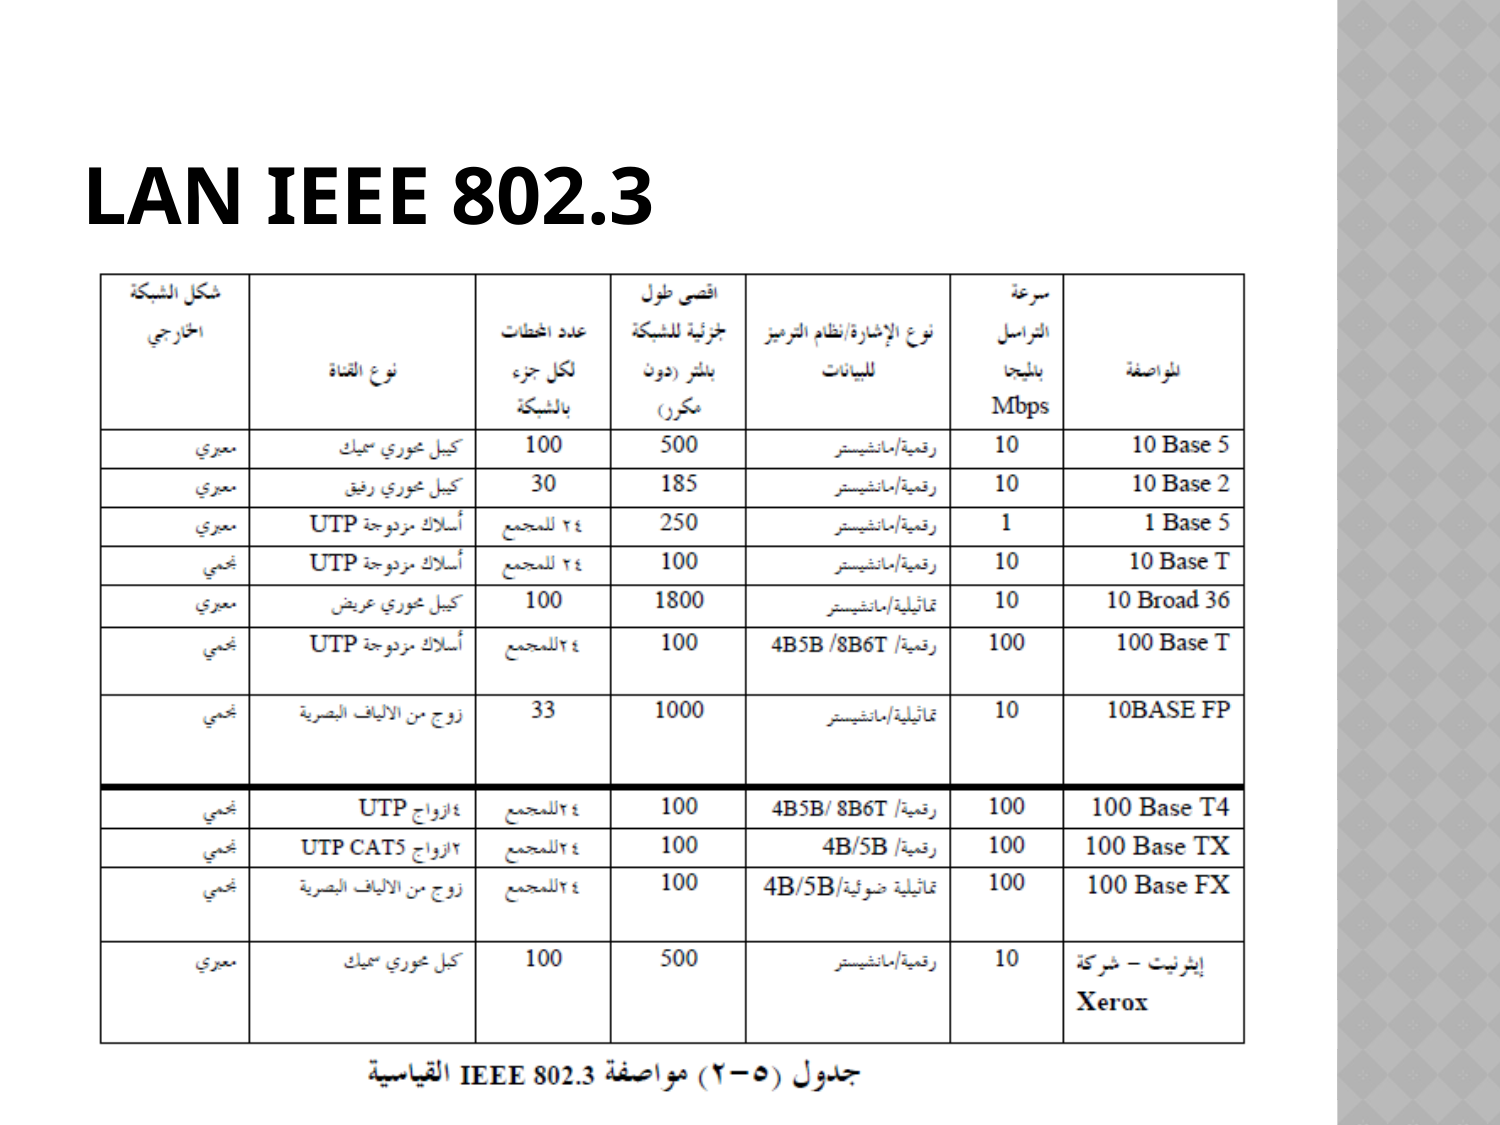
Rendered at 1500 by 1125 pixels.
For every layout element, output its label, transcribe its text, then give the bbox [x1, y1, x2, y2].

title LAN IEEE 802.3 [75, 52, 1263, 240]
picture [87, 261, 1277, 1101]
